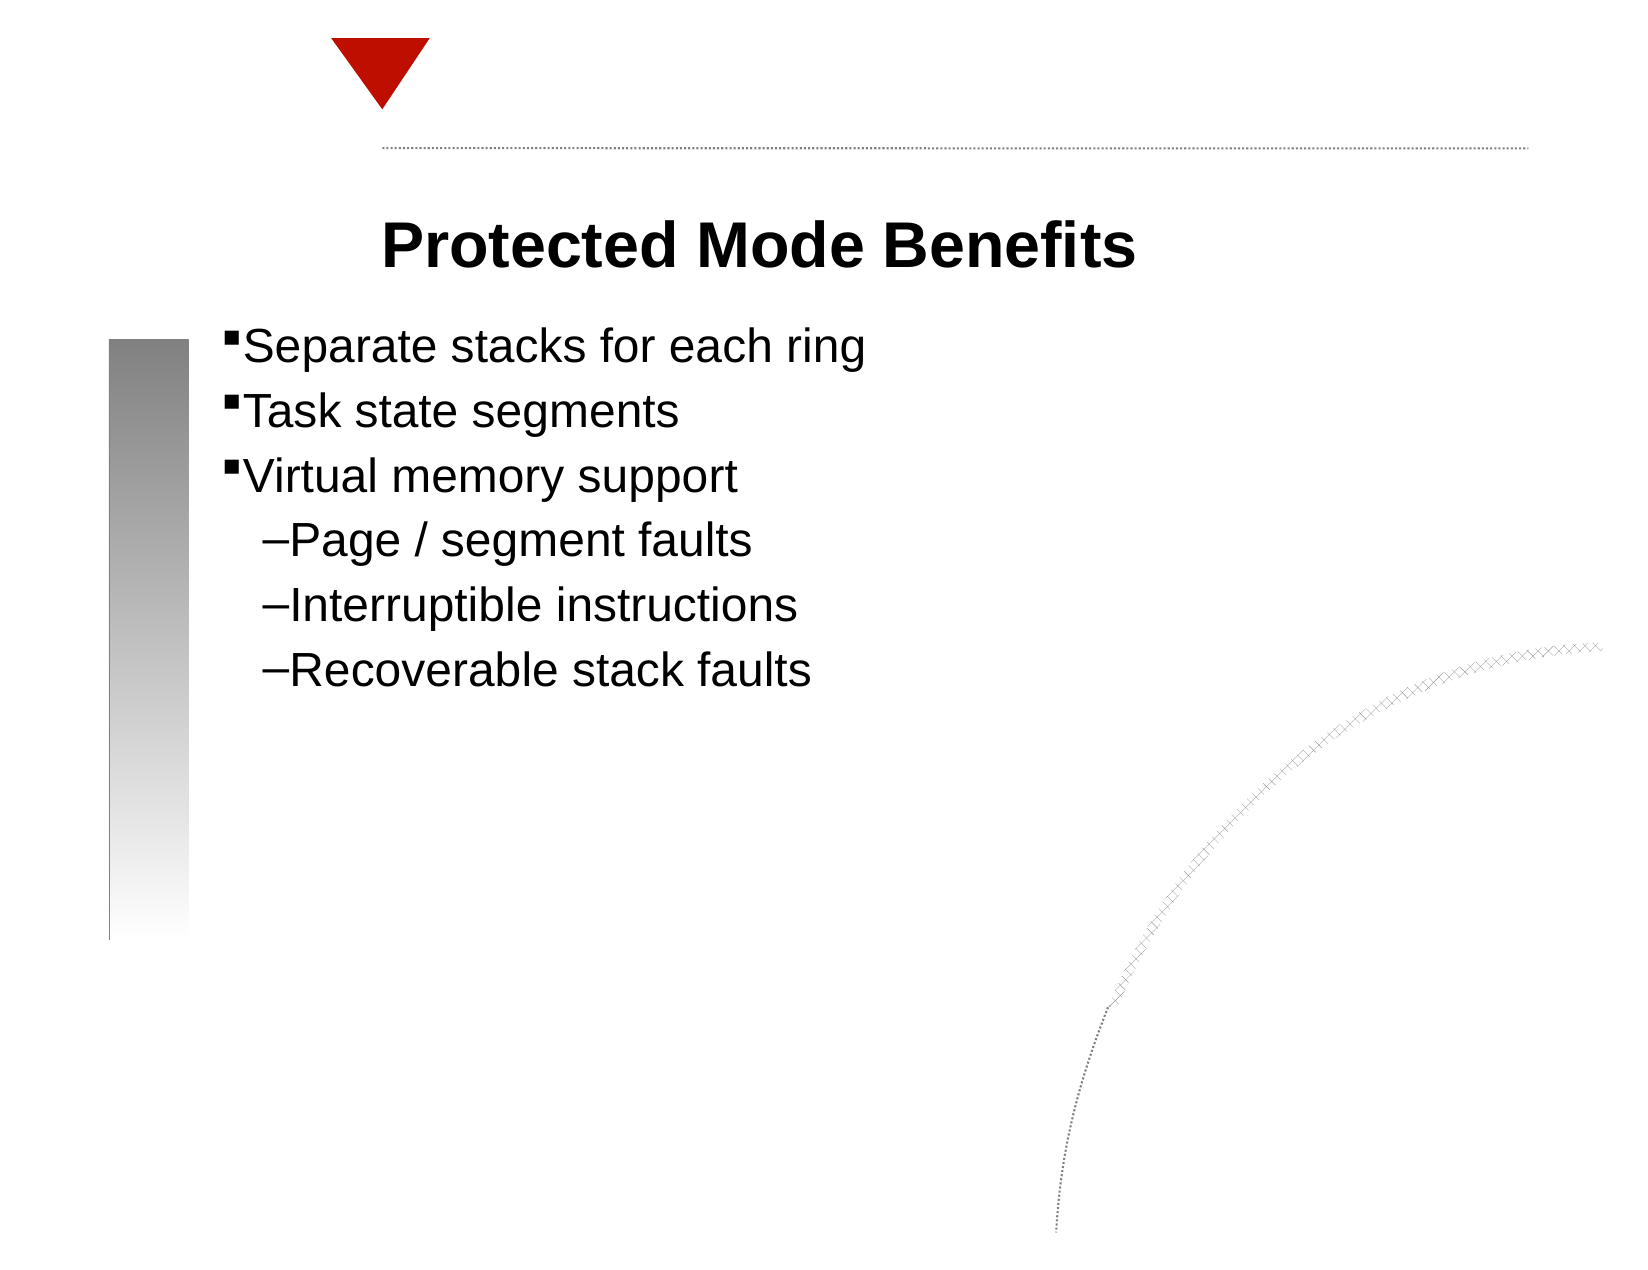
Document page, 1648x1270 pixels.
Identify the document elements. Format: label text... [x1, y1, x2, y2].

text_box Protected Mode Benefits [381, 202, 1533, 280]
text_box Separate stacks for each ring Task state segments Virtual memory support Page / segment faults Interruptible instructions Recoverable stack faults [220, 315, 1526, 696]
